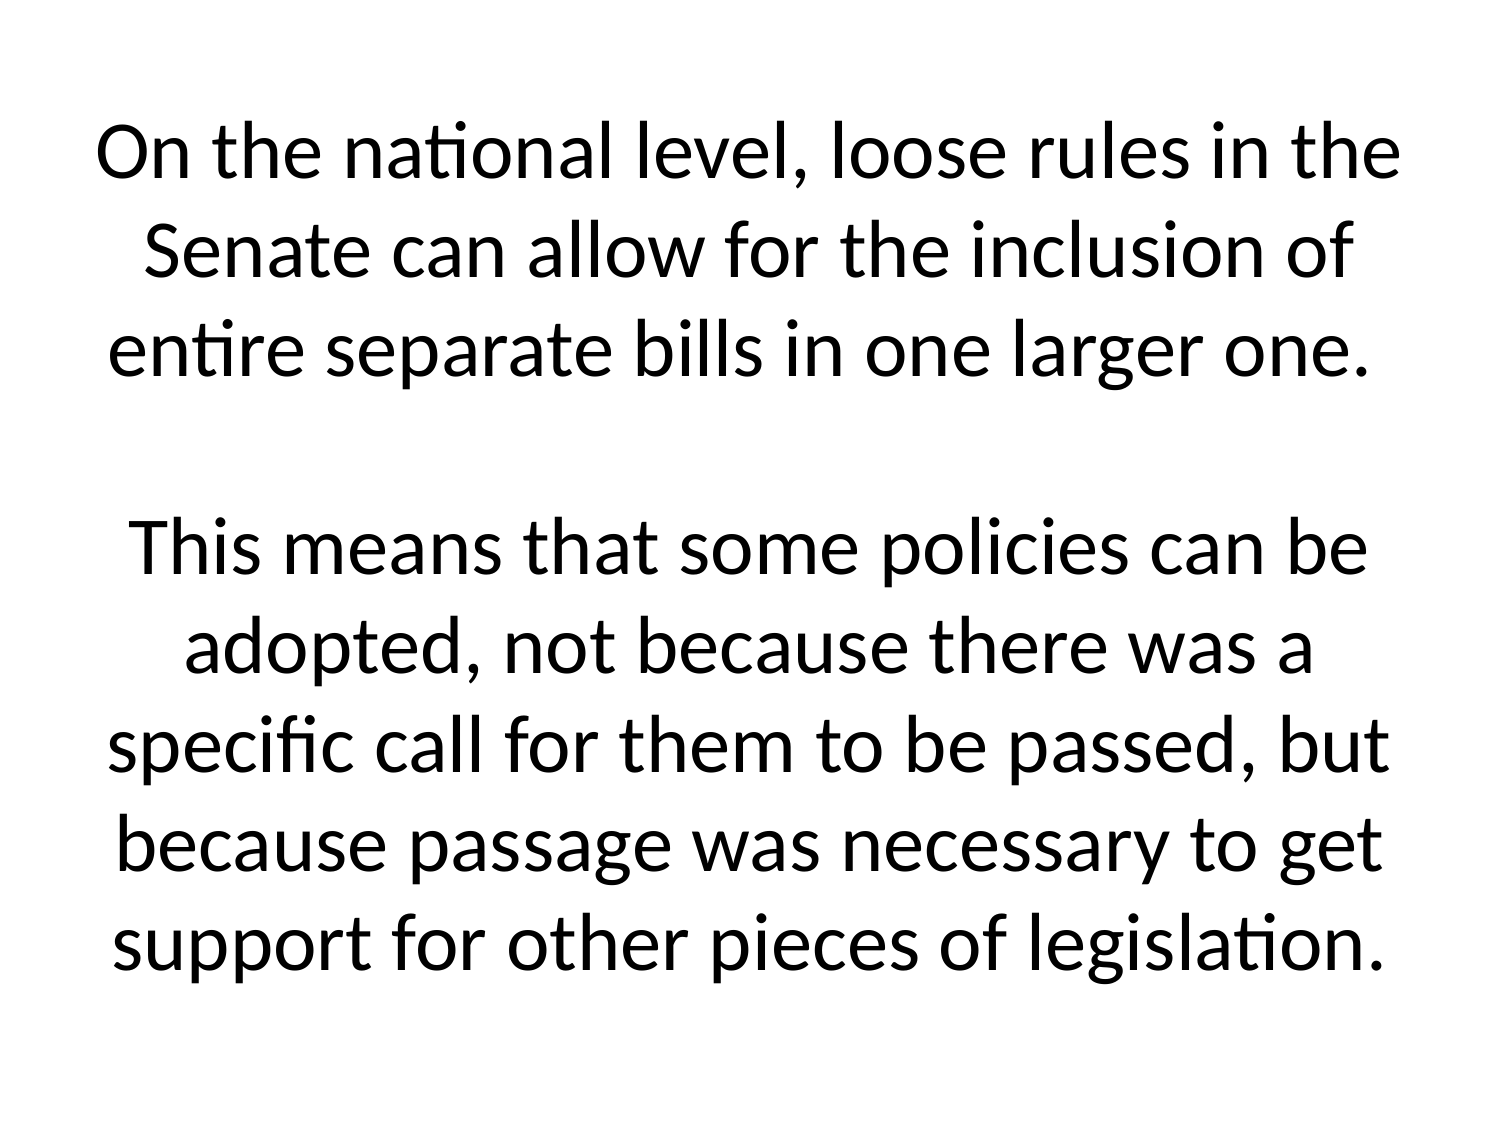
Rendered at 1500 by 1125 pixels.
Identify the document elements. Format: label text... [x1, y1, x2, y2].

title On the national level, loose rules in the Senate can allow for the inclusion of entire separate bills in one larger one. This means that some policies can be adopted, not because there was a specific call for them to be passed, but because passage was necessary to get support for other pieces of legislation. [75, 45, 1425, 1038]
